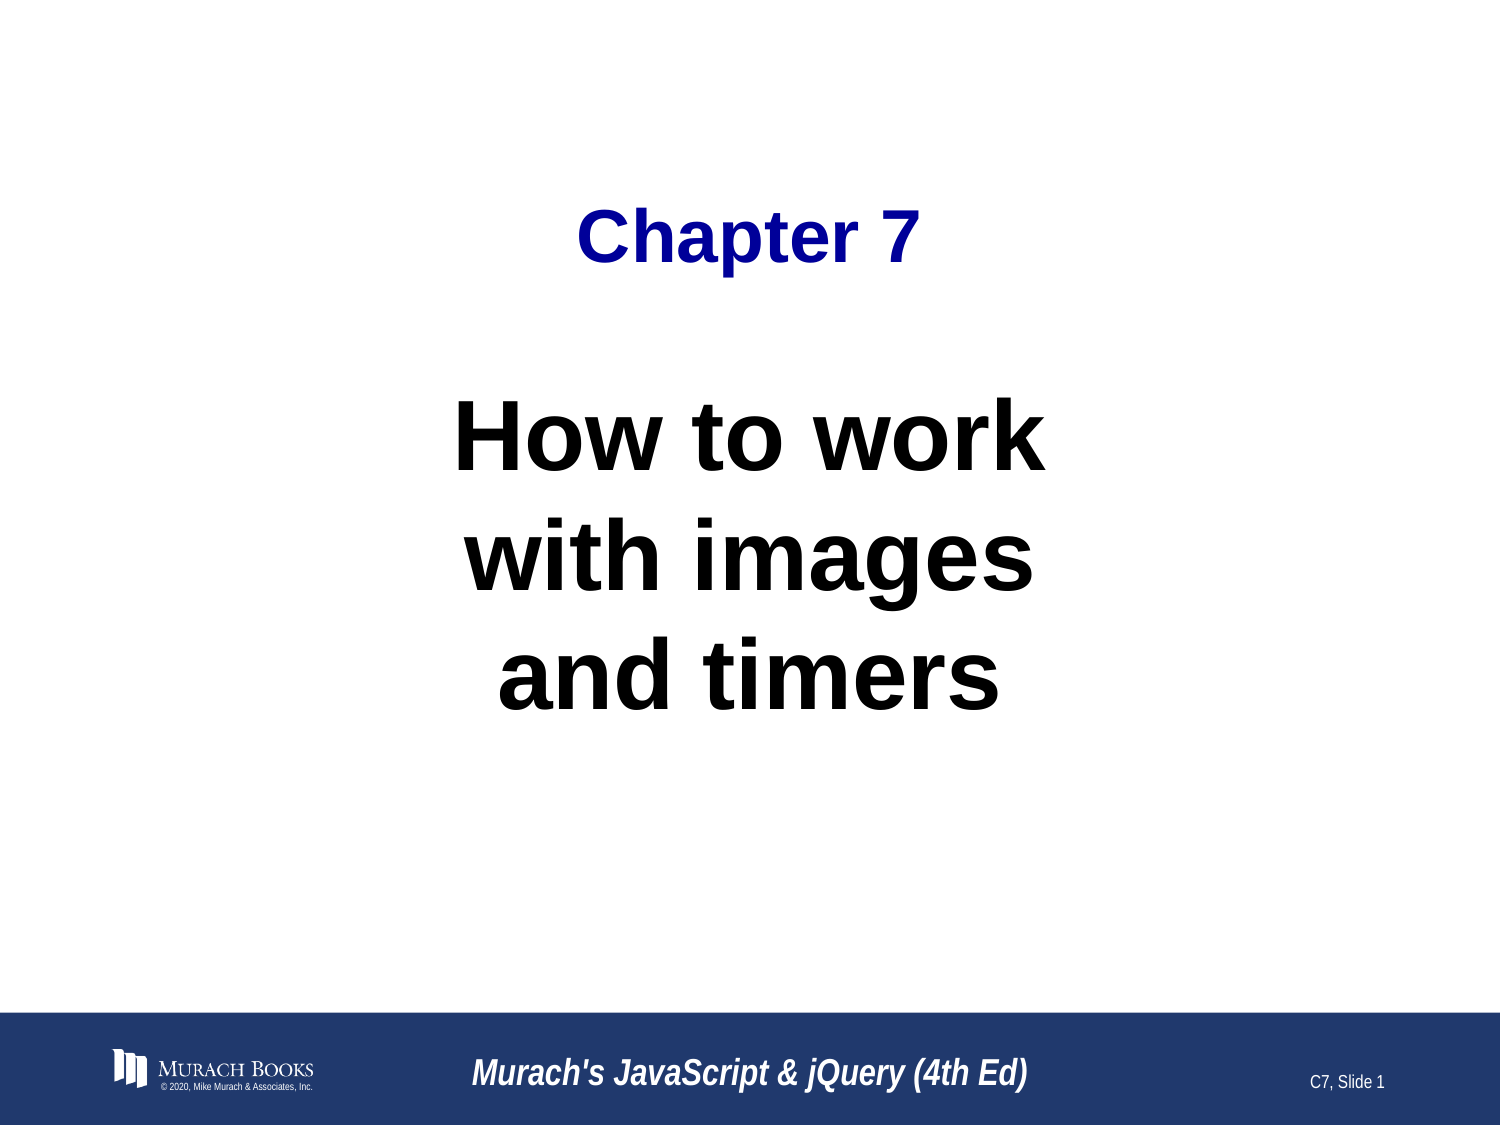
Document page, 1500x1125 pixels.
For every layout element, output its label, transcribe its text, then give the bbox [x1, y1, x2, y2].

title Chapter 7 [112, 187, 1388, 279]
list How to work with images and timers [312, 362, 1188, 850]
slide_number C7, Slide 1 [1087, 1025, 1400, 1100]
slide_number Murach's JavaScript & jQuery (4th Ed) [463, 1025, 1050, 1100]
footer © 2020, Mike Murach & Associates, Inc. [12, 1025, 463, 1100]
